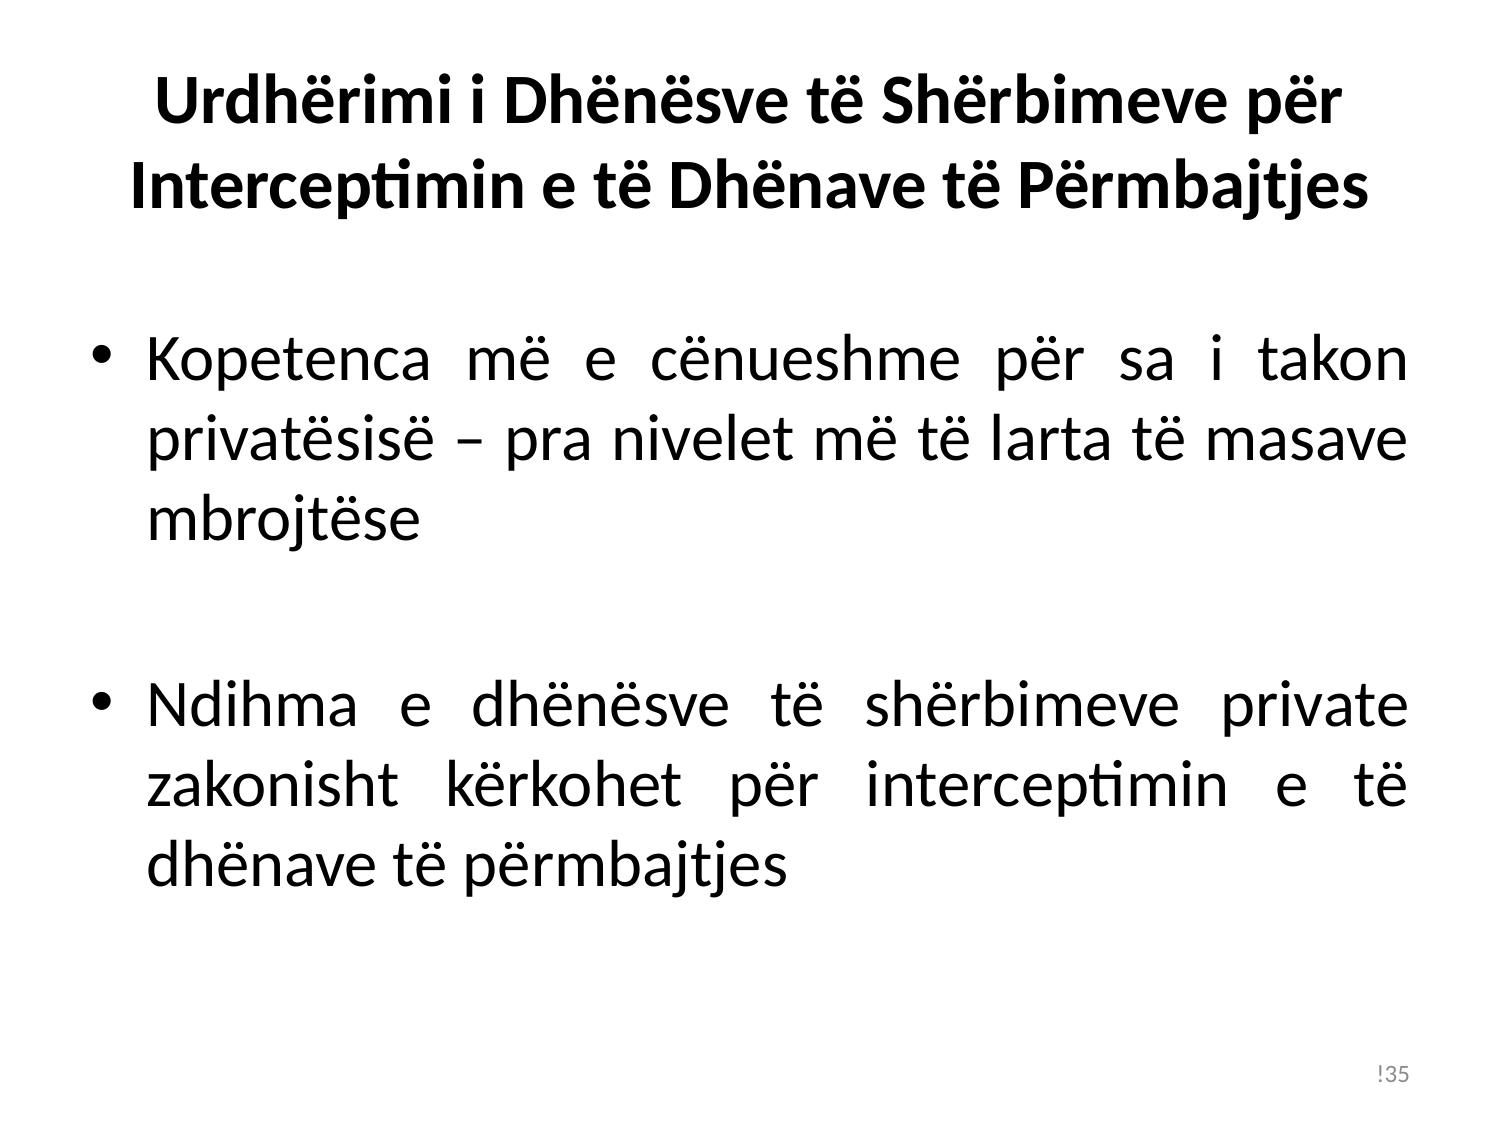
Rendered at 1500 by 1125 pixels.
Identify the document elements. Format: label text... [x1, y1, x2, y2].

list Kopetenca më e cënueshme për sa i takon privatësisë – pra nivelet më të larta të masave mbrojtëse Ndihma e dhënësve të shërbimeve private zakonisht kërkohet për interceptimin e të dhënave të përmbajtjes [75, 306, 1425, 1005]
title Urdhërimi i Dhënësve të Shërbimeve për Interceptimin e të Dhënave të Përmbajtjes [75, 45, 1425, 233]
slide_number !35 [1074, 1042, 1425, 1103]
